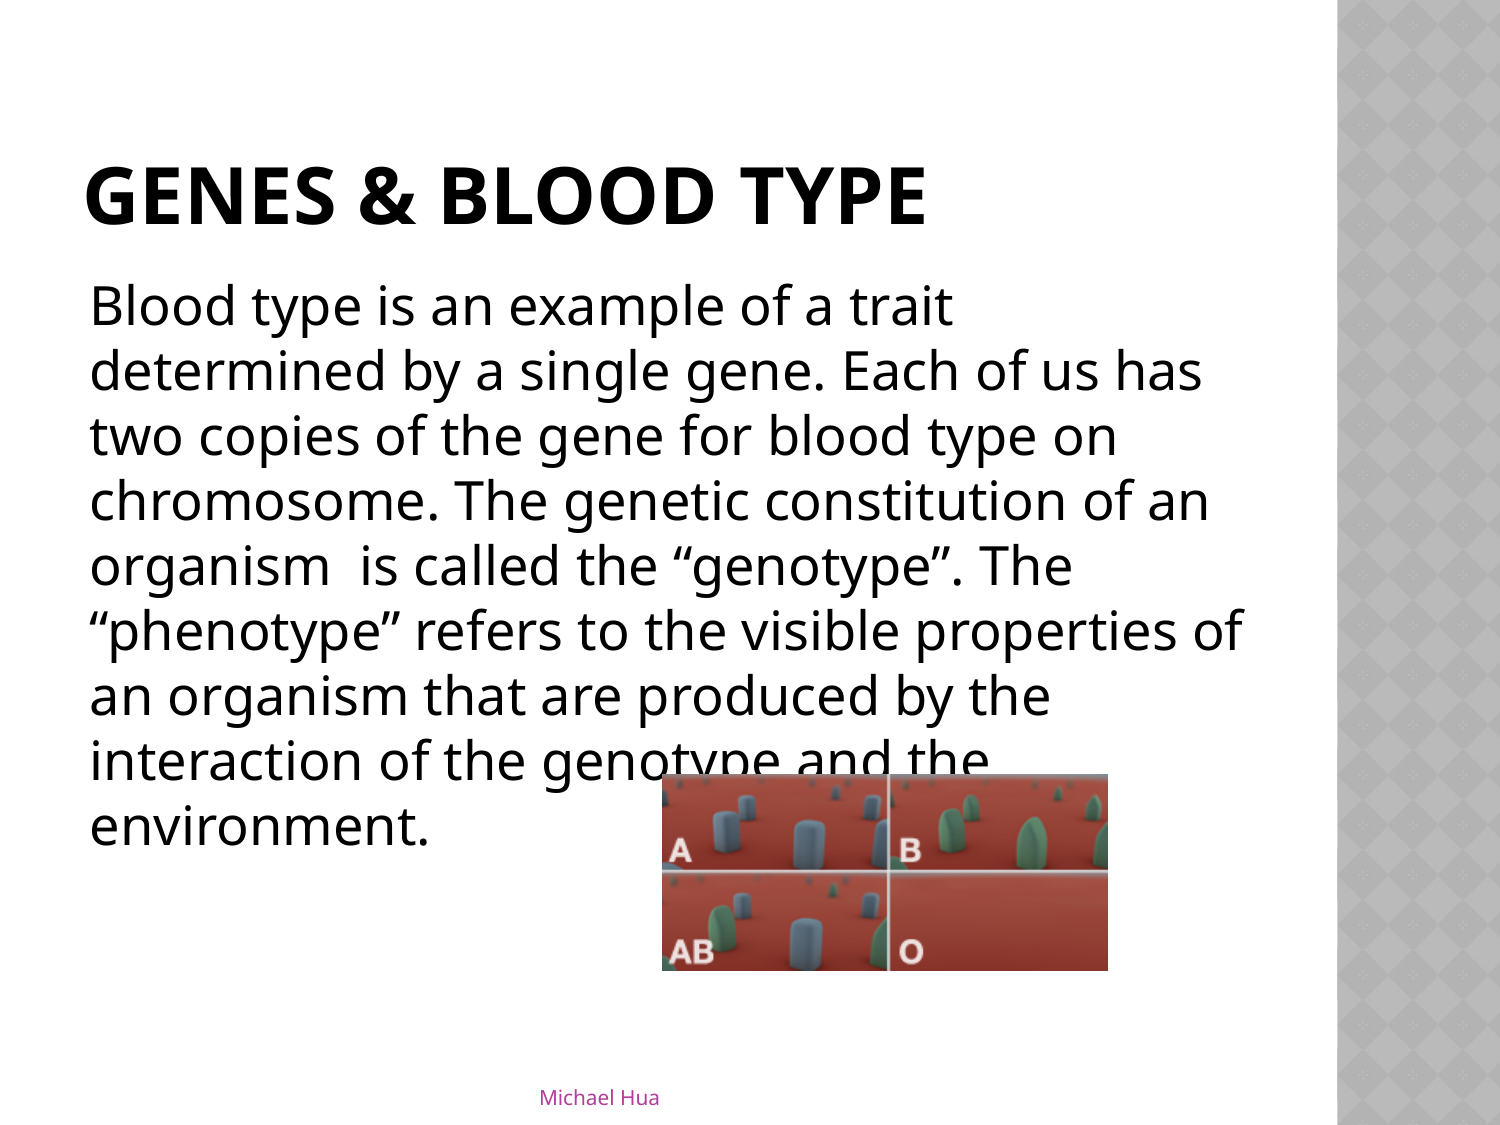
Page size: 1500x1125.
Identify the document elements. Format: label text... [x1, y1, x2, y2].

list Blood type is an example of a trait determined by a single gene. Each of us has two copies of the gene for blood type on chromosome. The genetic constitution of an organism is called the “genotype”. The “phenotype” refers to the visible properties of an organism that are produced by the interaction of the genotype and the environment. [75, 264, 1263, 1059]
title Genes & Blood Type [75, 52, 1263, 240]
footer Michael Hua [75, 1075, 675, 1114]
picture [662, 774, 1109, 971]
